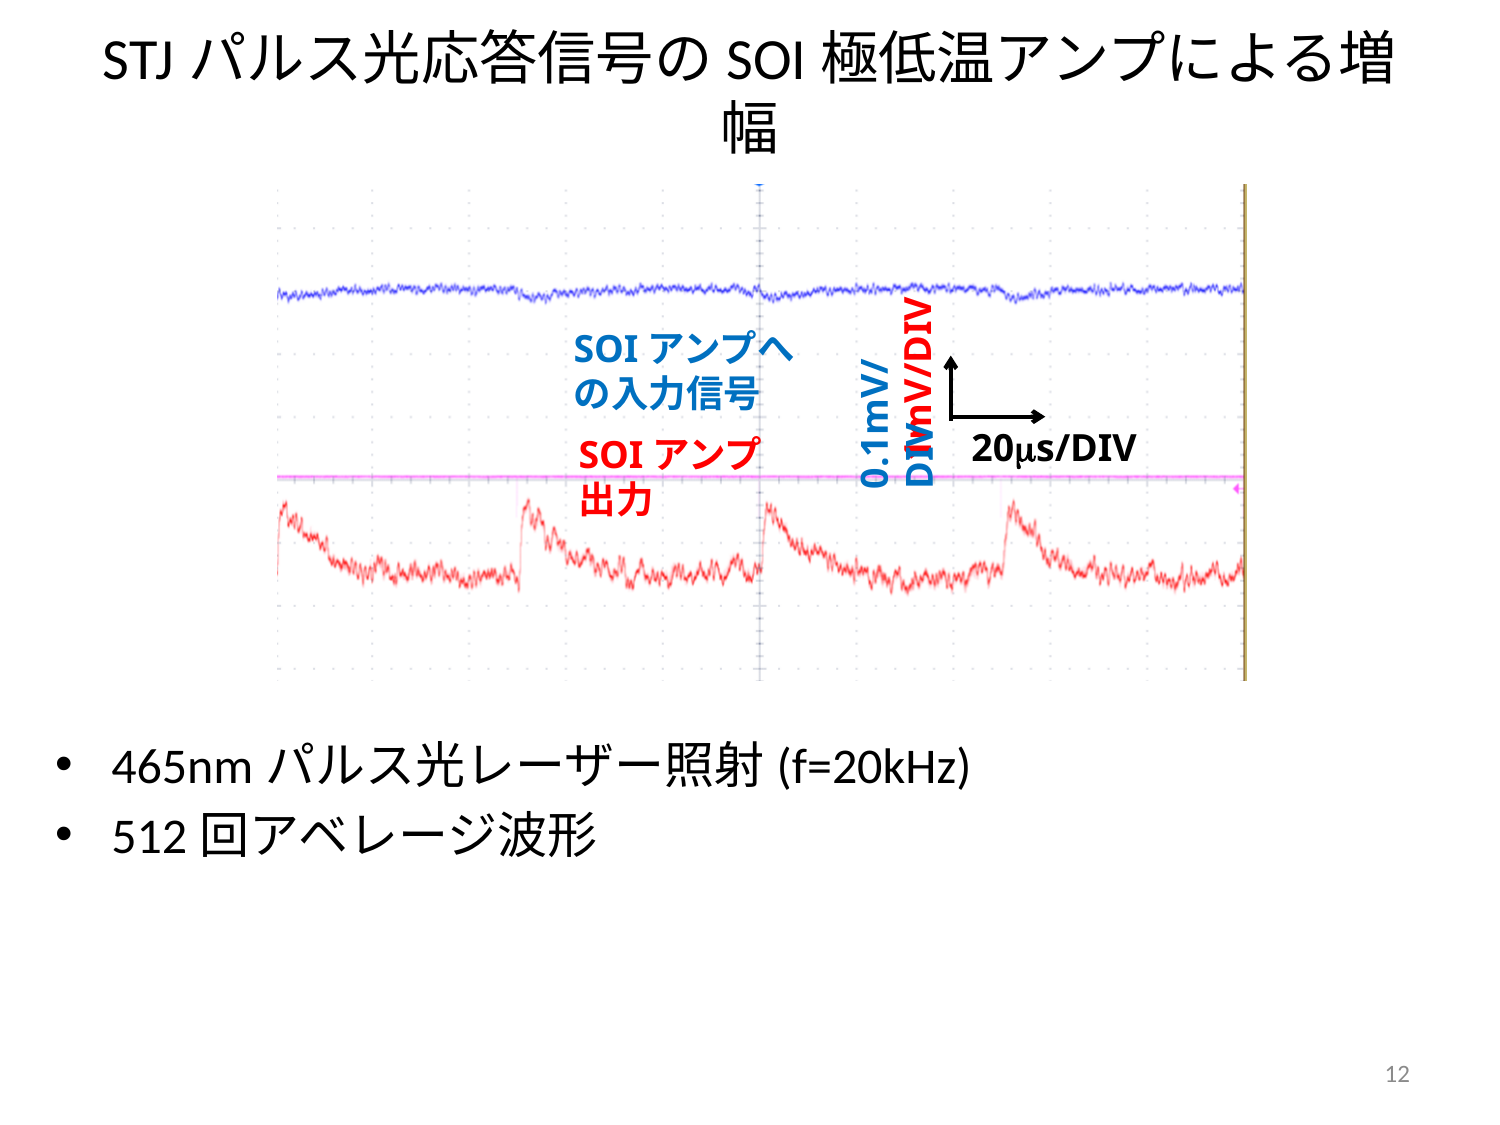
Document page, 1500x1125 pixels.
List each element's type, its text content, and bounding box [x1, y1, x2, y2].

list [277, 184, 1247, 681]
text_box 465nmパルス光レーザー照射(f=20kHz) 512回アベレージ波形 [40, 726, 1460, 892]
title STJパルス光応答信号のSOI極低温アンプによる増幅 [75, 45, 1425, 138]
slide_number 12 [1074, 1042, 1425, 1103]
